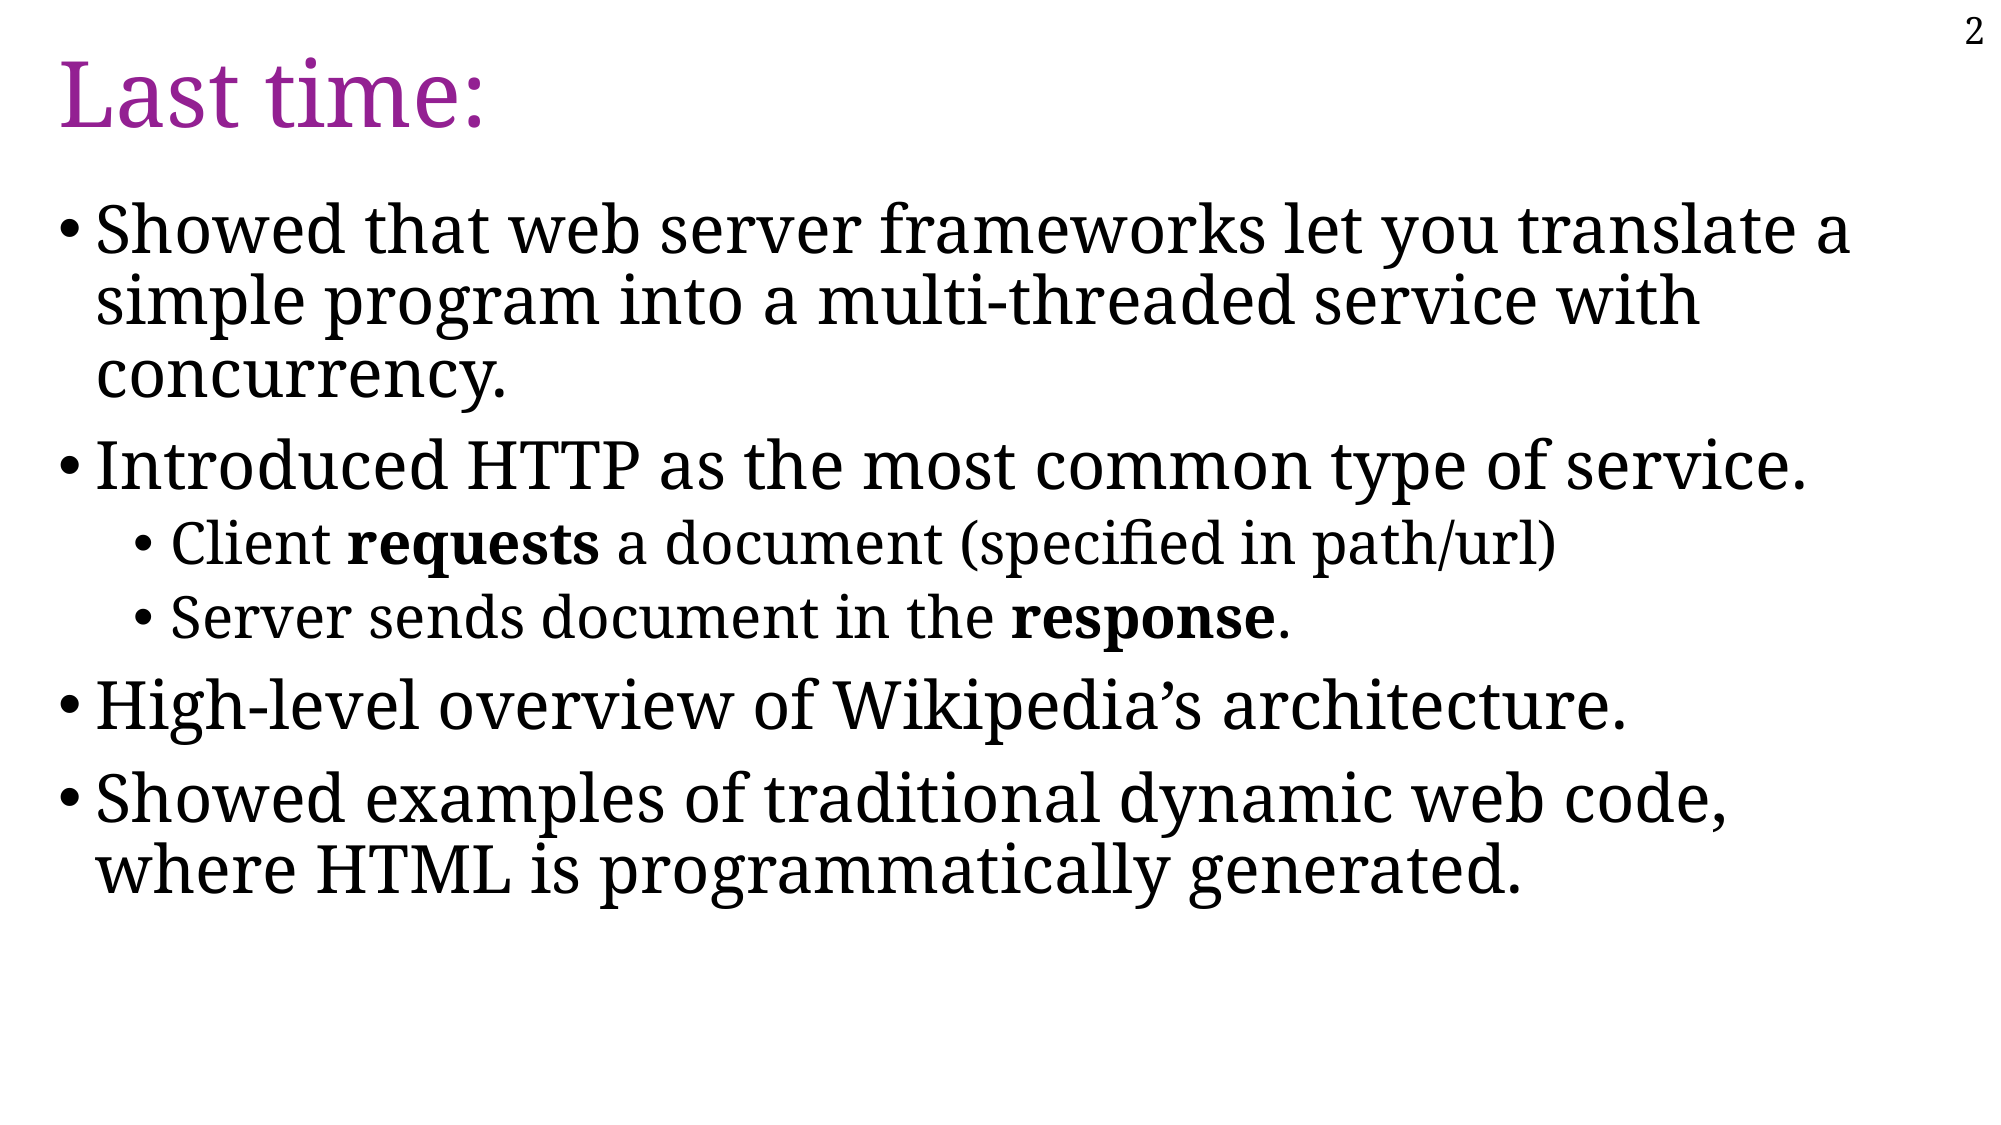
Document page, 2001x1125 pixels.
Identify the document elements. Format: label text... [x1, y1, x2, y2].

title Last time: [43, 25, 1953, 171]
list Showed that web server frameworks let you translate a simple program into a multi-threaded service with concurrency. Introduced HTTP as the most common type of service. Client requests a document (specified in path/url) Server sends document in the response. High-level overview of Wikipedia’s architecture. Showed examples of traditional dynamic web code, where HTML is programmatically generated. [43, 188, 1953, 1106]
text_box 2 [1901, 0, 2000, 60]
